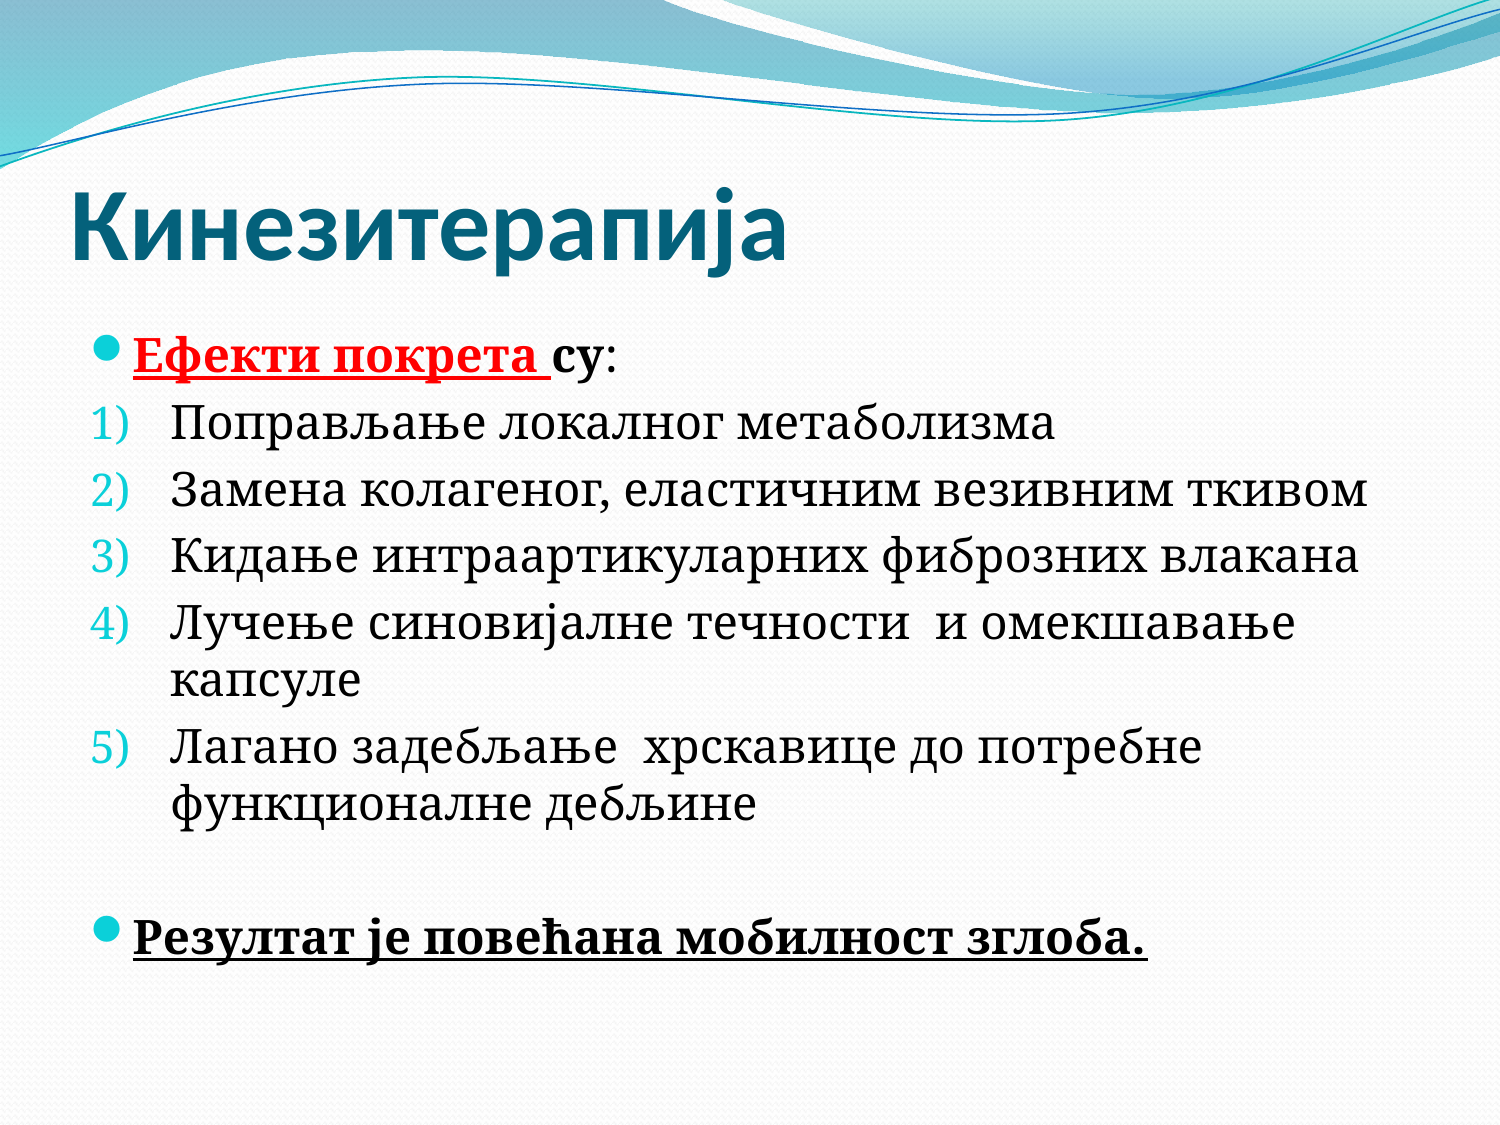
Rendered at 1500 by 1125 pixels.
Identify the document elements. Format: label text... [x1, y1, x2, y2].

list Ефекти покрета су: Поправљање локалног метаболизма Замена колагеног, еластичним везивним ткивом Кидање интраартикуларних фиброзних влакана Лучење синовијалне течности и омекшавање капсуле Лагано задебљање хрскавице до потребне функционалне дебљине Резултат је повећана мобилност зглоба. [75, 317, 1425, 1038]
title Кинезитерапија [70, 93, 1421, 282]
